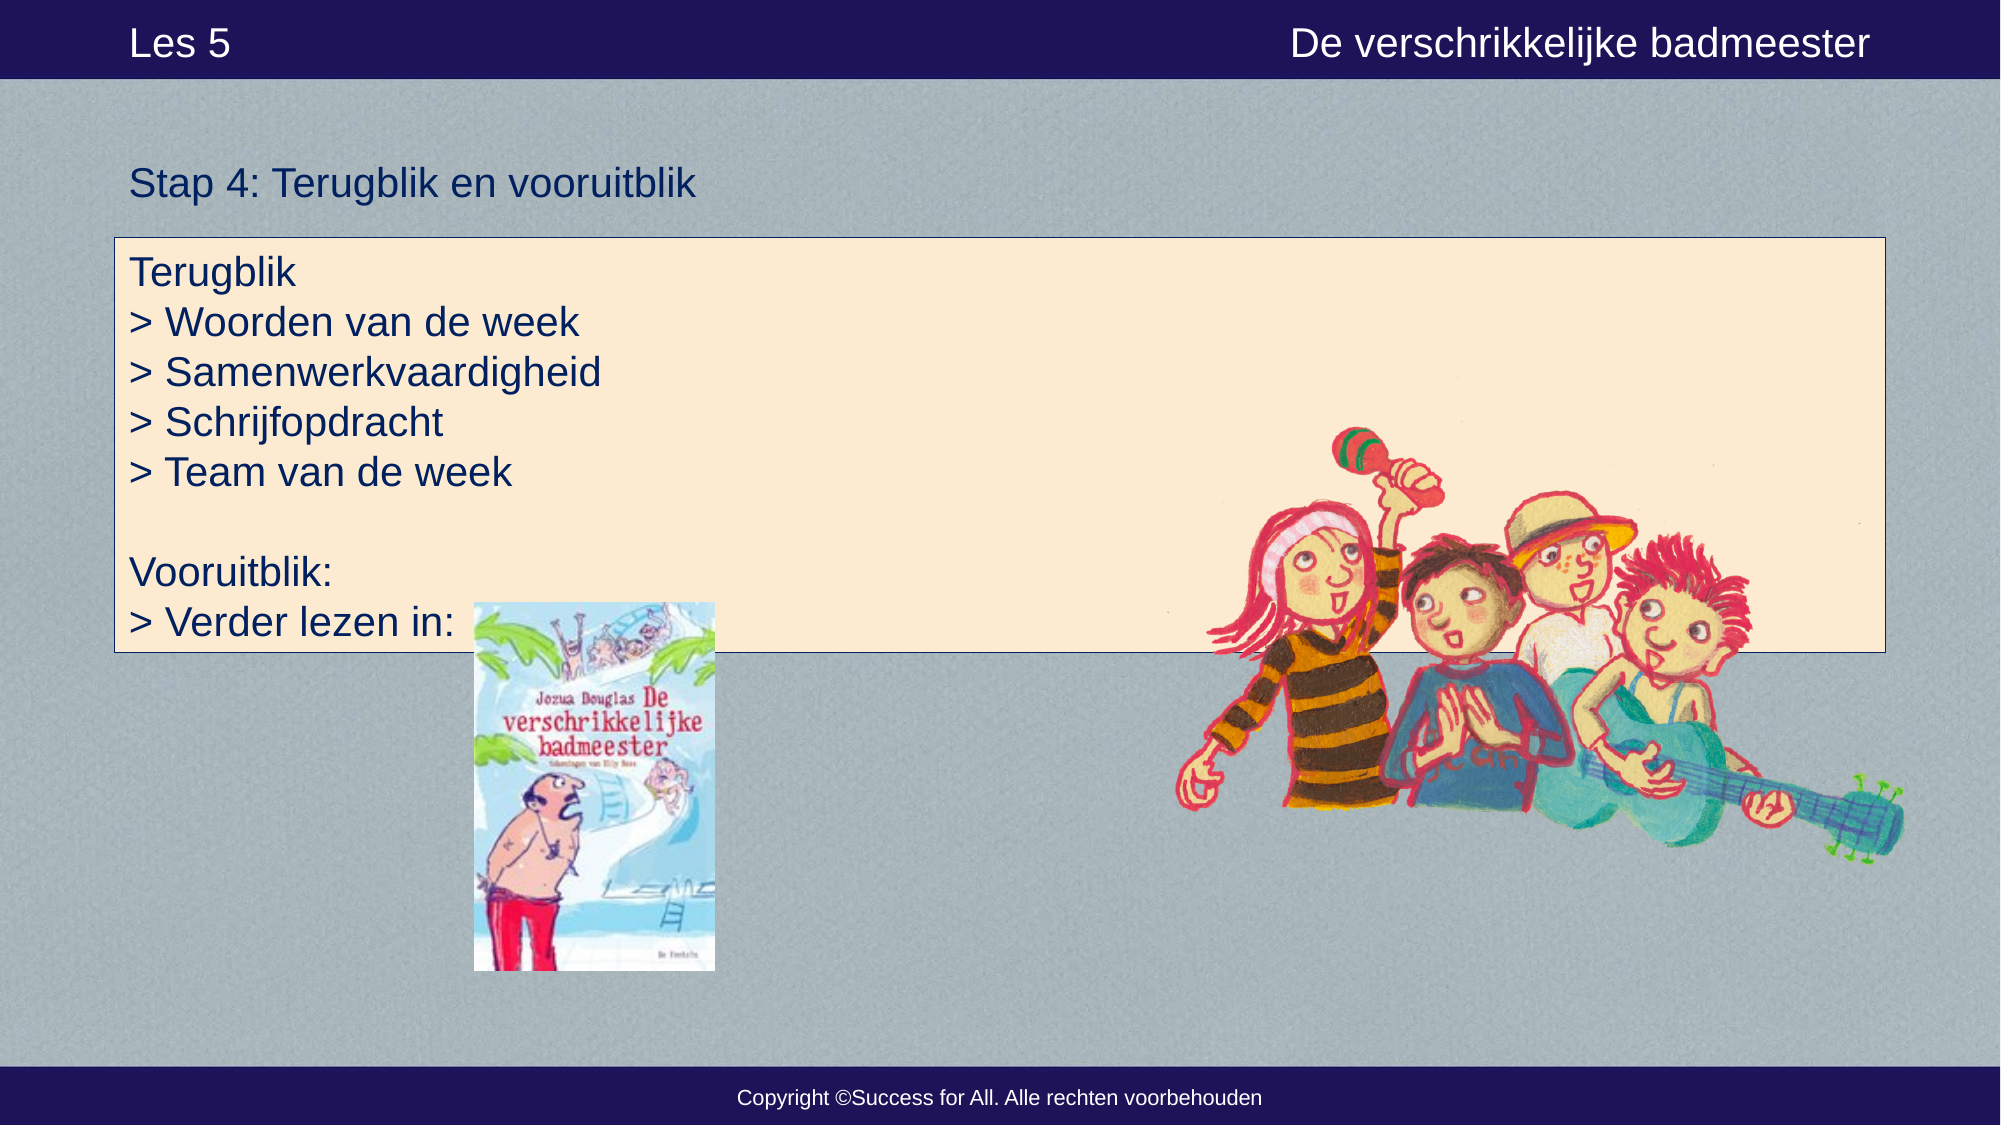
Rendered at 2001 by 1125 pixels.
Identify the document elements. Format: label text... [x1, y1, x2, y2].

text_box Terugblik > Woorden van de week > Samenwerkvaardigheid > Schrijfopdracht > Team van de week Vooruitblik: > Verder lezen in: [114, 237, 1886, 653]
text_box Les 5 [114, 8, 354, 73]
text_box Stap 4: Terugblik en vooruitblik [113, 148, 1635, 214]
text_box Copyright ©Success for All. Alle rechten voorbehouden [0, 1076, 2000, 1125]
text_box De verschrikkelijke badmeester [999, 8, 1886, 73]
picture [0, 0, 2001, 1125]
